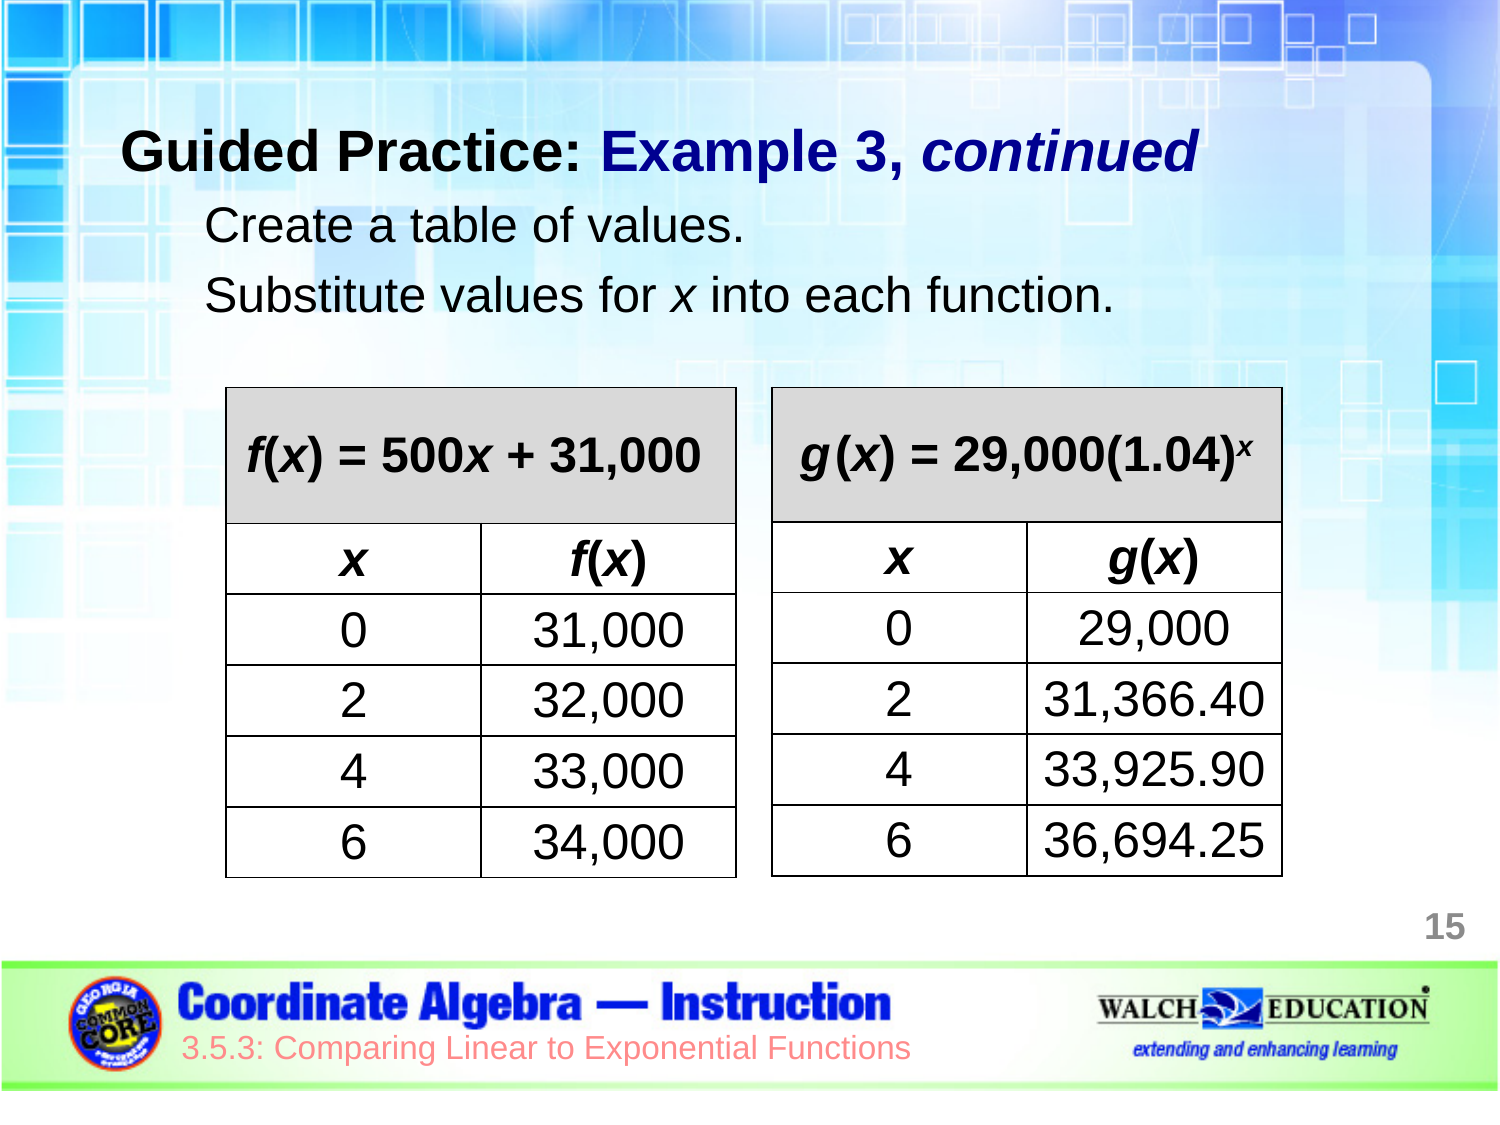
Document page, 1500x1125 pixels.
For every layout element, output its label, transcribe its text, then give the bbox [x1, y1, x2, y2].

table_header f(x) = 500x + 31,000 [227, 388, 735, 523]
table_cell 33,925.90 [1028, 735, 1281, 804]
table_cell g(x) [1028, 523, 1281, 592]
table_cell 6 [773, 806, 1026, 875]
table_cell x [227, 524, 480, 593]
table_cell 31,366.40 [1028, 664, 1281, 733]
subtitle Guided Practice: Example 3, continued Create a table of values. Substitute values for x into each function. [105, 105, 1423, 925]
table_cell 0 [227, 595, 480, 664]
table_cell 31,000 [482, 595, 735, 664]
slide_number 15 [1361, 901, 1481, 949]
table_cell 34,000 [482, 808, 735, 877]
table_header g (x) = 29,000(1.04)x [773, 388, 1281, 521]
footer 3.5.3: Comparing Linear to Exponential Functions [166, 1024, 1080, 1069]
table_cell 33,000 [482, 737, 735, 806]
table_cell 4 [227, 737, 480, 806]
table_cell 32,000 [482, 666, 735, 735]
table_cell 0 [773, 593, 1026, 662]
table_cell f(x) [482, 524, 735, 593]
picture [1, 0, 1500, 1091]
table_cell 36,694.25 [1028, 806, 1281, 875]
table_cell 2 [227, 666, 480, 735]
table_cell 2 [773, 664, 1026, 733]
table_cell x [773, 523, 1026, 592]
table_cell 6 [227, 808, 480, 877]
table_cell 29,000 [1028, 593, 1281, 662]
table_cell 4 [773, 735, 1026, 804]
